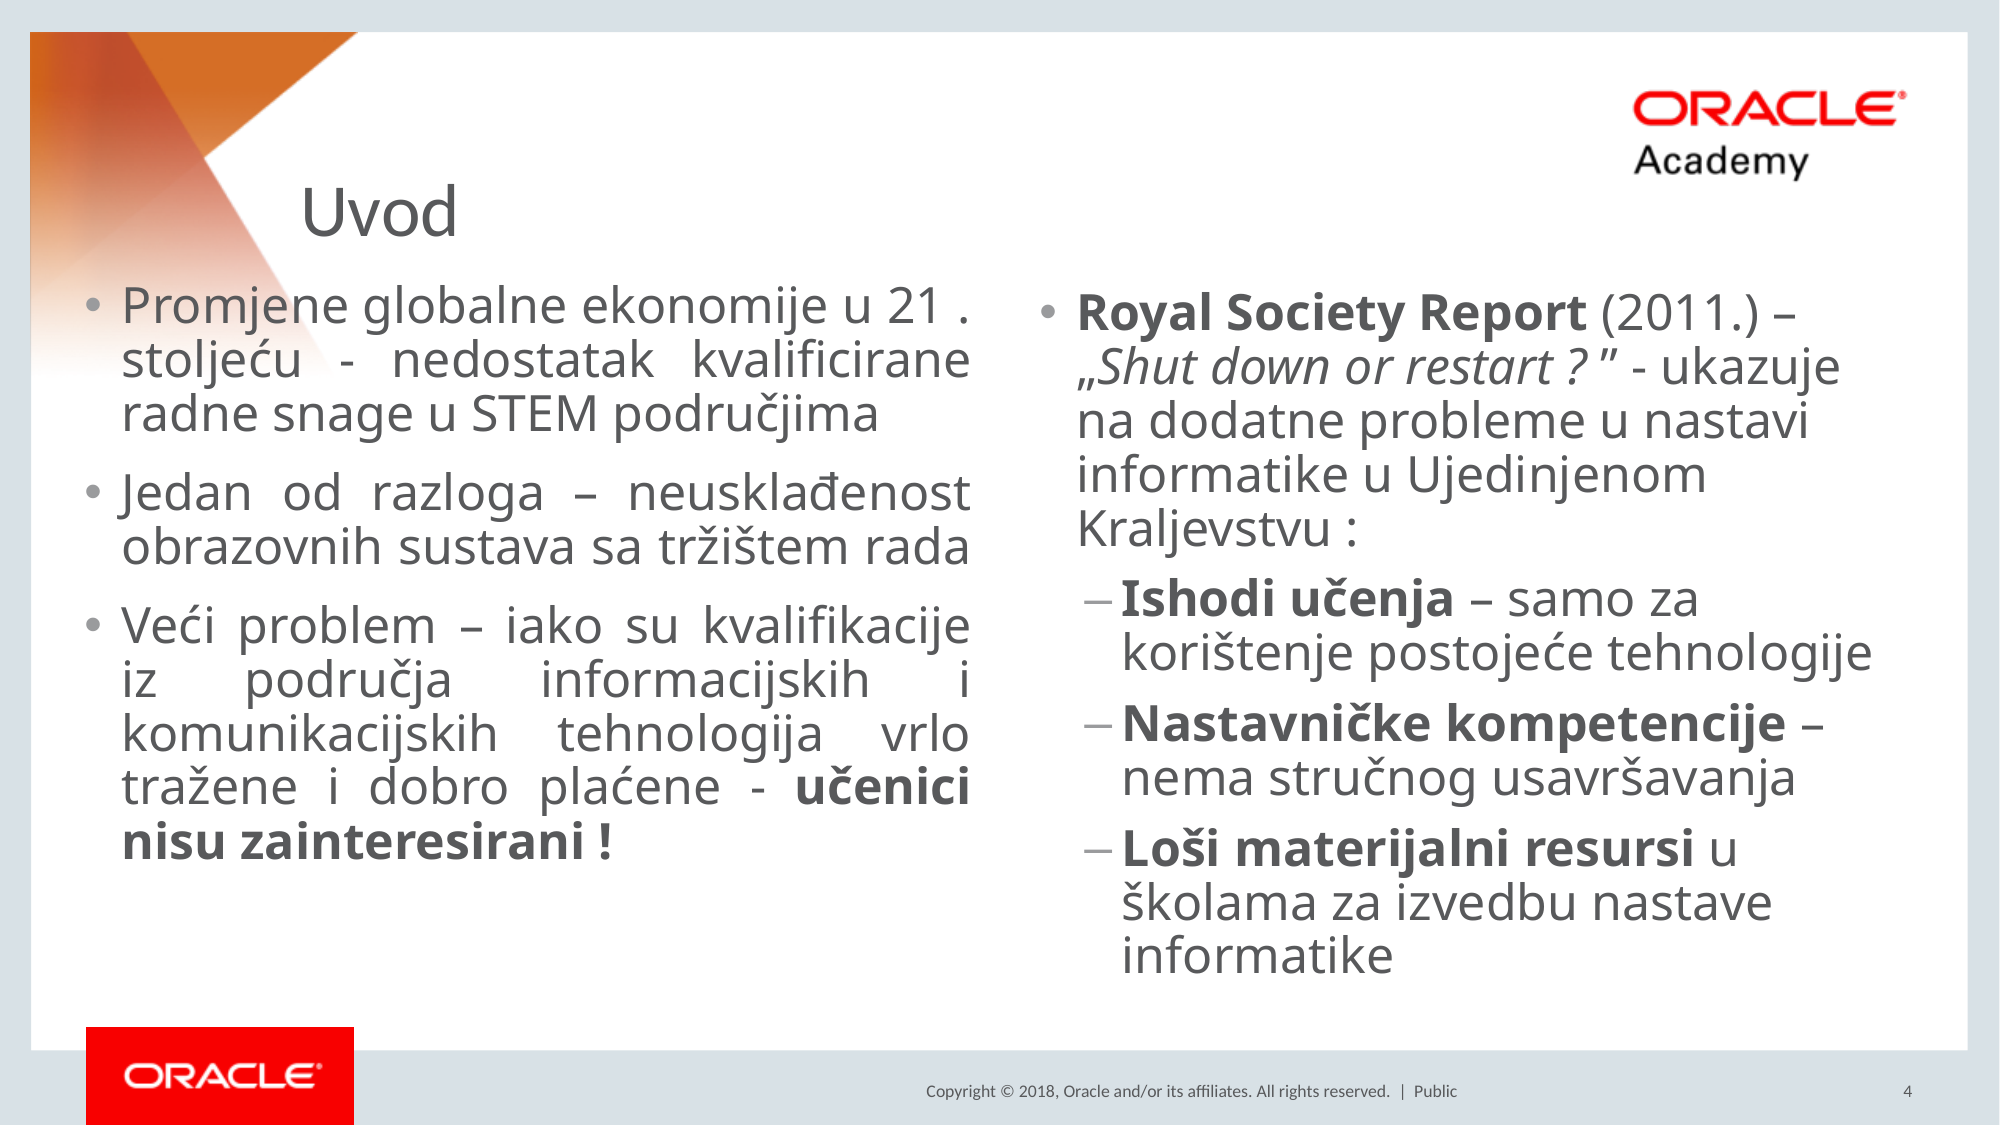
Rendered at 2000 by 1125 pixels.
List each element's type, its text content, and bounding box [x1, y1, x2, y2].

title Uvod [300, 104, 1382, 251]
list Promjene globalne ekonomije u 21 . stoljeću - nedostatak kvalificirane radne snage u STEM područjima Jedan od razloga – neusklađenost obrazovnih sustava sa tržištem rada Veći problem – iako su kvalifikacije iz područja informacijskih i komunikacijskih tehnologija vrlo tražene i dobro plaćene - učenici nisu zainteresirani ! [84, 280, 972, 983]
picture [30, 32, 358, 378]
picture [1600, 57, 1931, 208]
text_box Royal Society Report (2011.) – „Shut down or restart ? ” - ukazuje na dodatne probleme u nastavi informatike u Ujedinjenom Kraljevstvu : Ishodi učenja – samo za korištenje postojeće tehnologije Nastavničke kompetencije – nema stručnog usavršavanja Loši materijalni resursi u školama za izvedbu nastave informatike [1024, 279, 1913, 1007]
picture [86, 1027, 354, 1125]
slide_number 4 [1857, 1075, 1913, 1106]
footer Public [1414, 1075, 1857, 1106]
